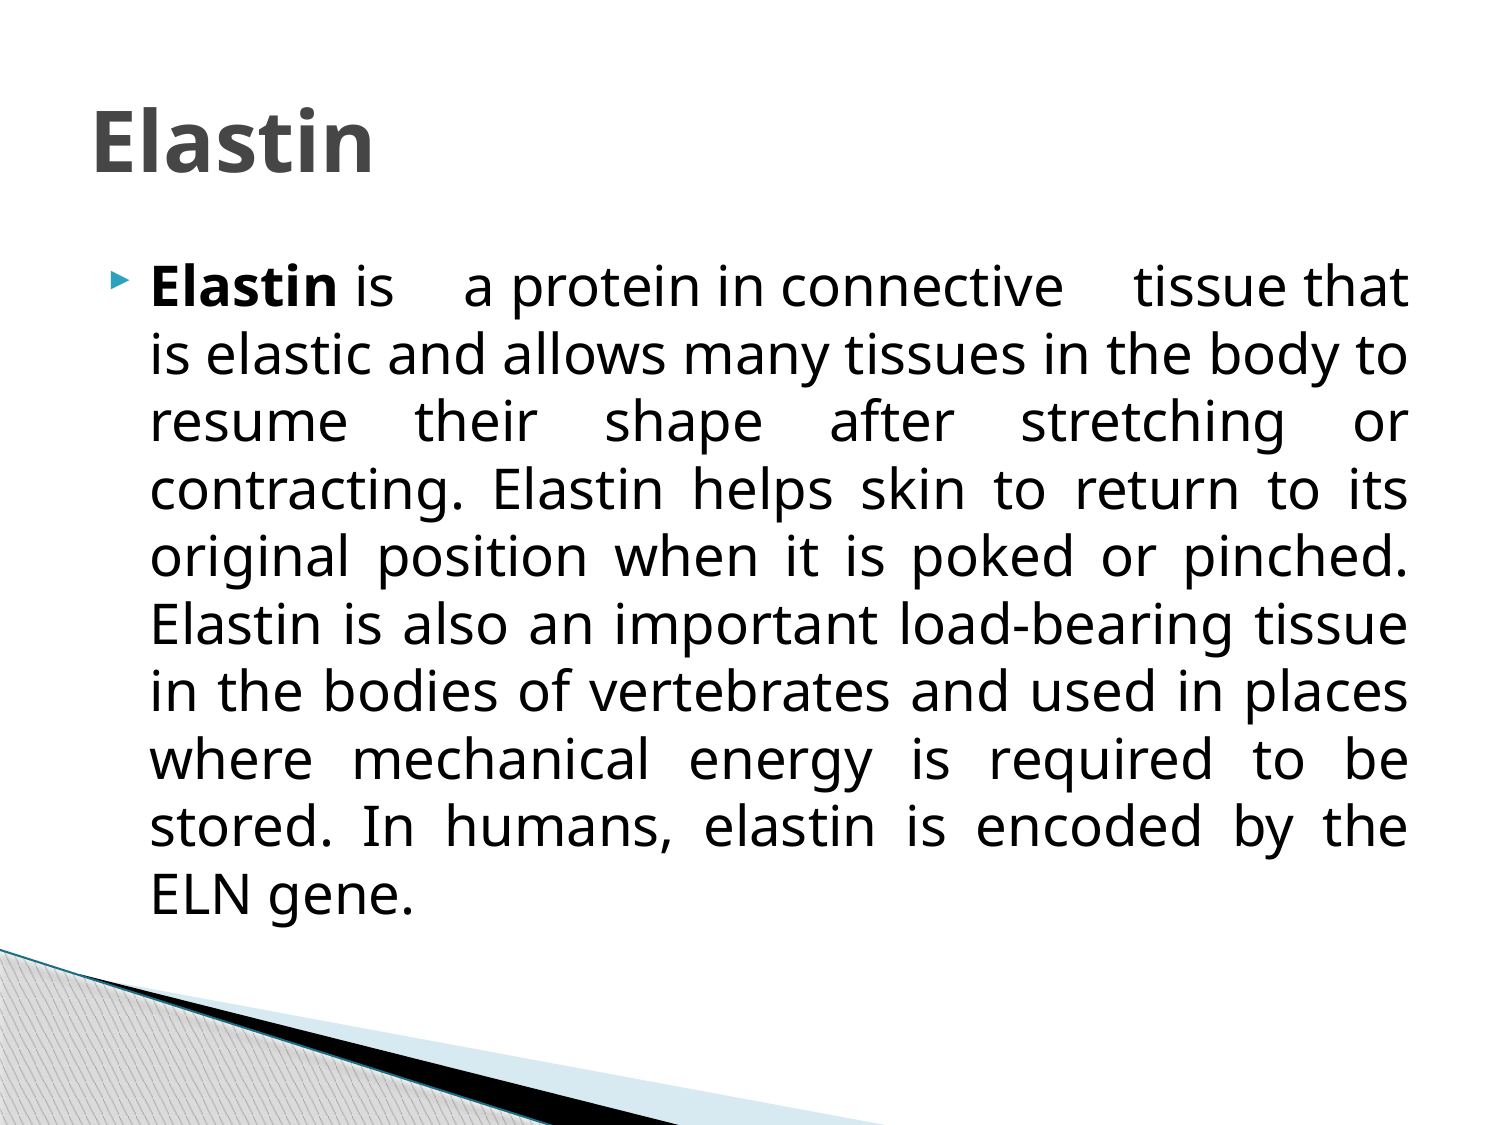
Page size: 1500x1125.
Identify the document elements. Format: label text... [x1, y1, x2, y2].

list Elastin is a protein in connective tissue that is elastic and allows many tissues in the body to resume their shape after stretching or contracting. Elastin helps skin to return to its original position when it is poked or pinched. Elastin is also an important load-bearing tissue in the bodies of vertebrates and used in places where mechanical energy is required to be stored. In humans, elastin is encoded by the ELN gene. [75, 243, 1425, 1063]
title Elastin [75, 45, 1425, 233]
